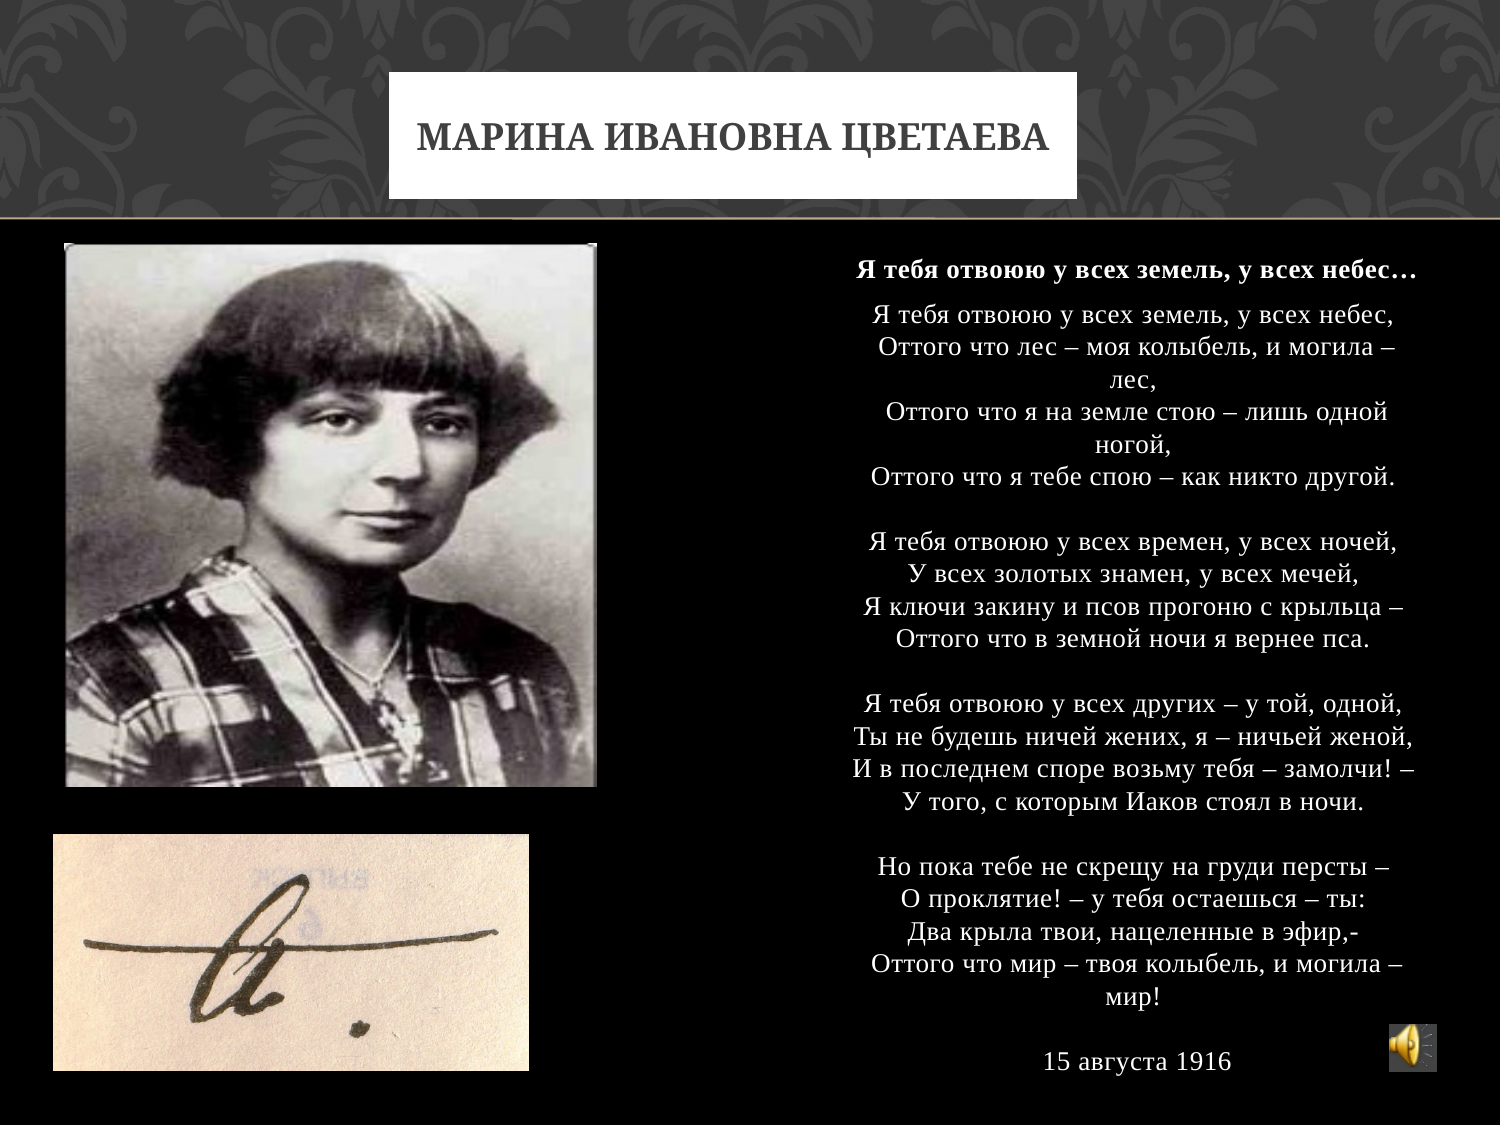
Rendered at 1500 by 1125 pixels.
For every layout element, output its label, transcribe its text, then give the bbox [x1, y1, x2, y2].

picture [1387, 1022, 1439, 1074]
picture [64, 243, 597, 788]
list Я тебя отвоюю у всех земель, у всех небес… Я тебя отвоюю у всех земель, у всех небес, Оттого что лес – моя колыбель, и могила – лес, Оттого что я на земле стою – лишь одной ногой, Оттого что я тебе спою – как никто другой. Я тебя отвоюю у всех времен, у всех ночей, У всех золотых знамен, у всех мечей, Я ключи закину и псов прогоню с крыльца – Оттого что в земной ночи я вернее пса. Я тебя отвоюю у всех других – у той, одной, Ты не будешь ничей жених, я – ничьей женой, И в последнем споре возьму тебя – замолчи! – У того, с которым Иаков стоял в ночи. Но пока тебе не скрещу на груди персты – О проклятие! – у тебя остаешься – ты: Два крыла твои, нацеленные в эфир,- Оттого что мир – твоя колыбель, и могила – мир! 15 августа 1916 [832, 243, 1443, 976]
title Марина Ивановна Цветаева [389, 72, 1077, 199]
picture [52, 833, 530, 1071]
